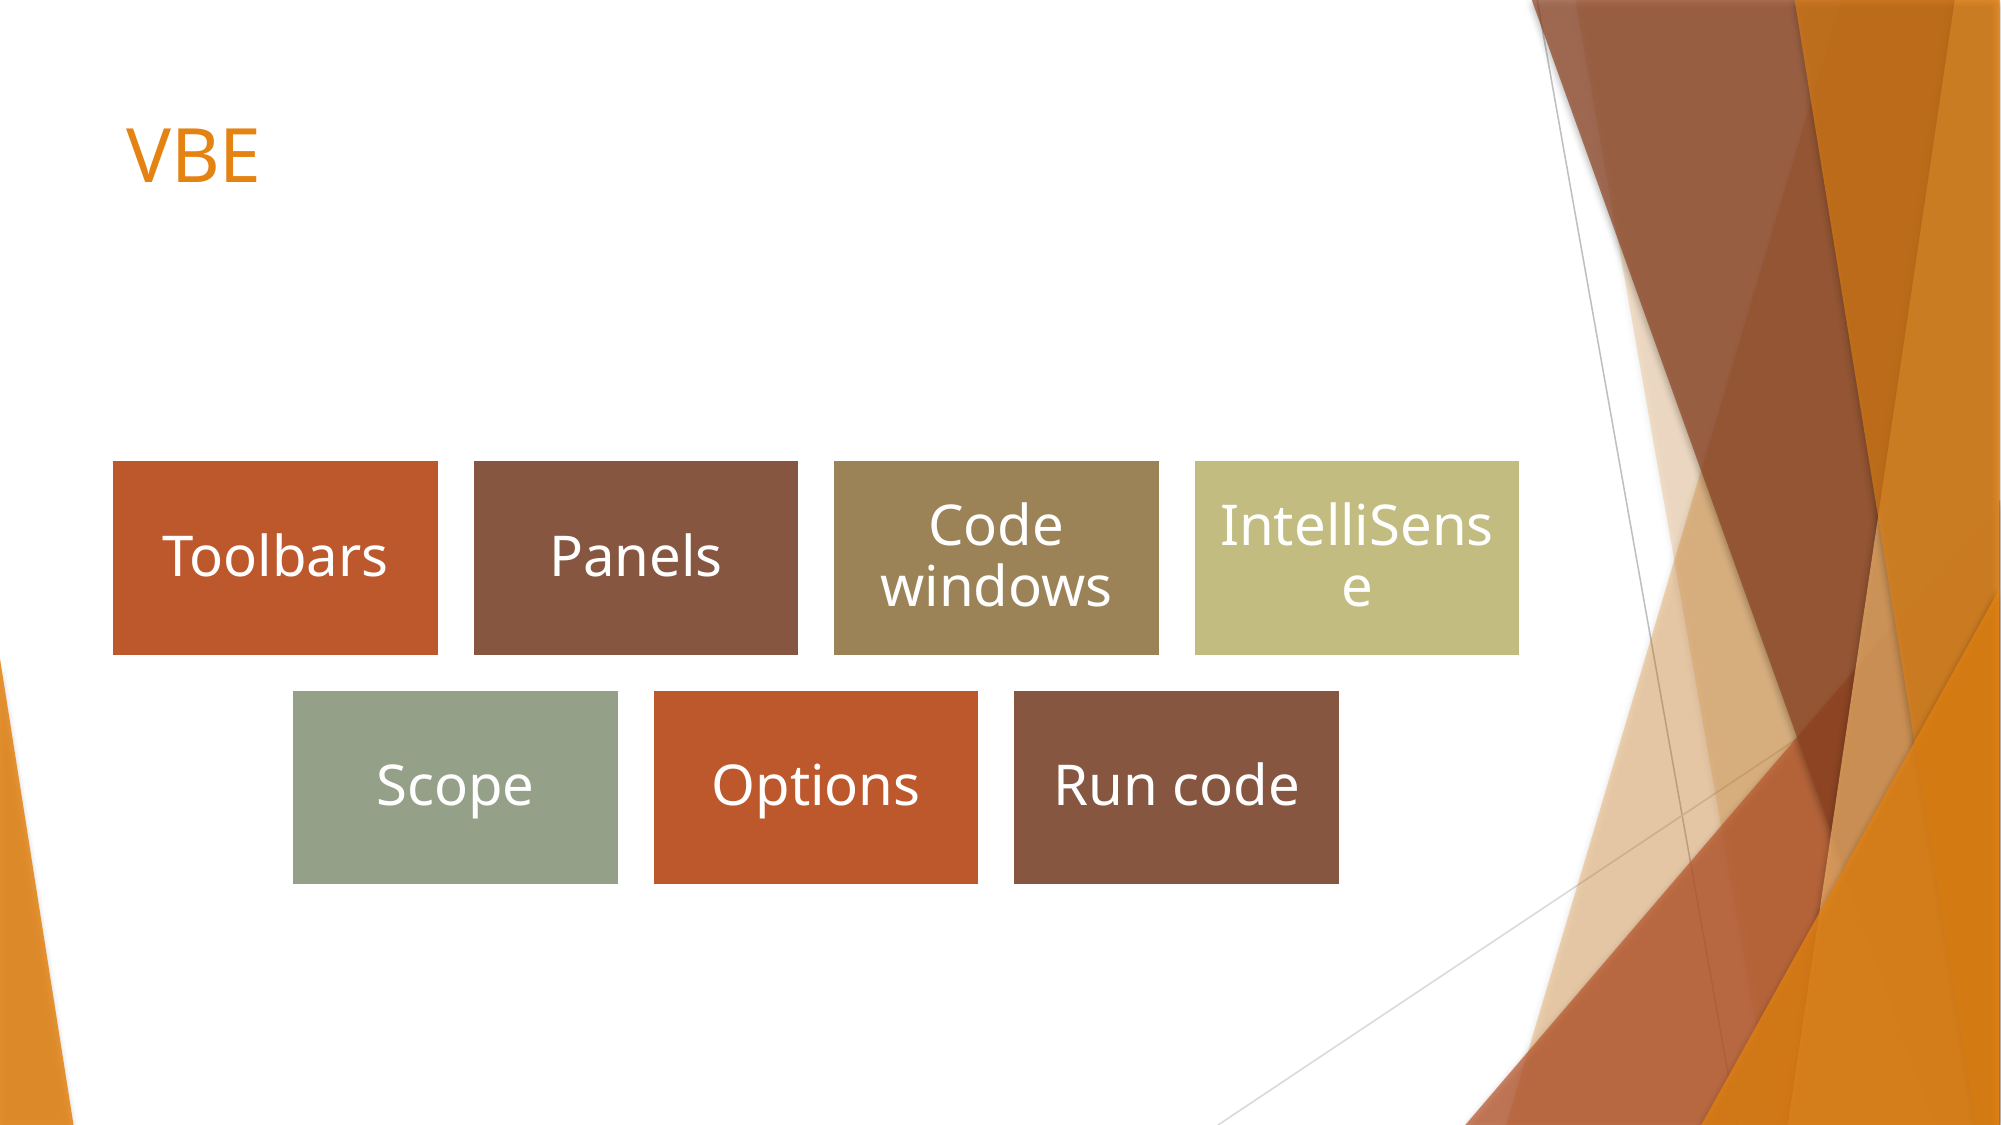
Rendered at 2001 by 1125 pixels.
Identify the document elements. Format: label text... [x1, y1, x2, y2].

title VBE [111, 99, 1522, 317]
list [110, 353, 1522, 992]
